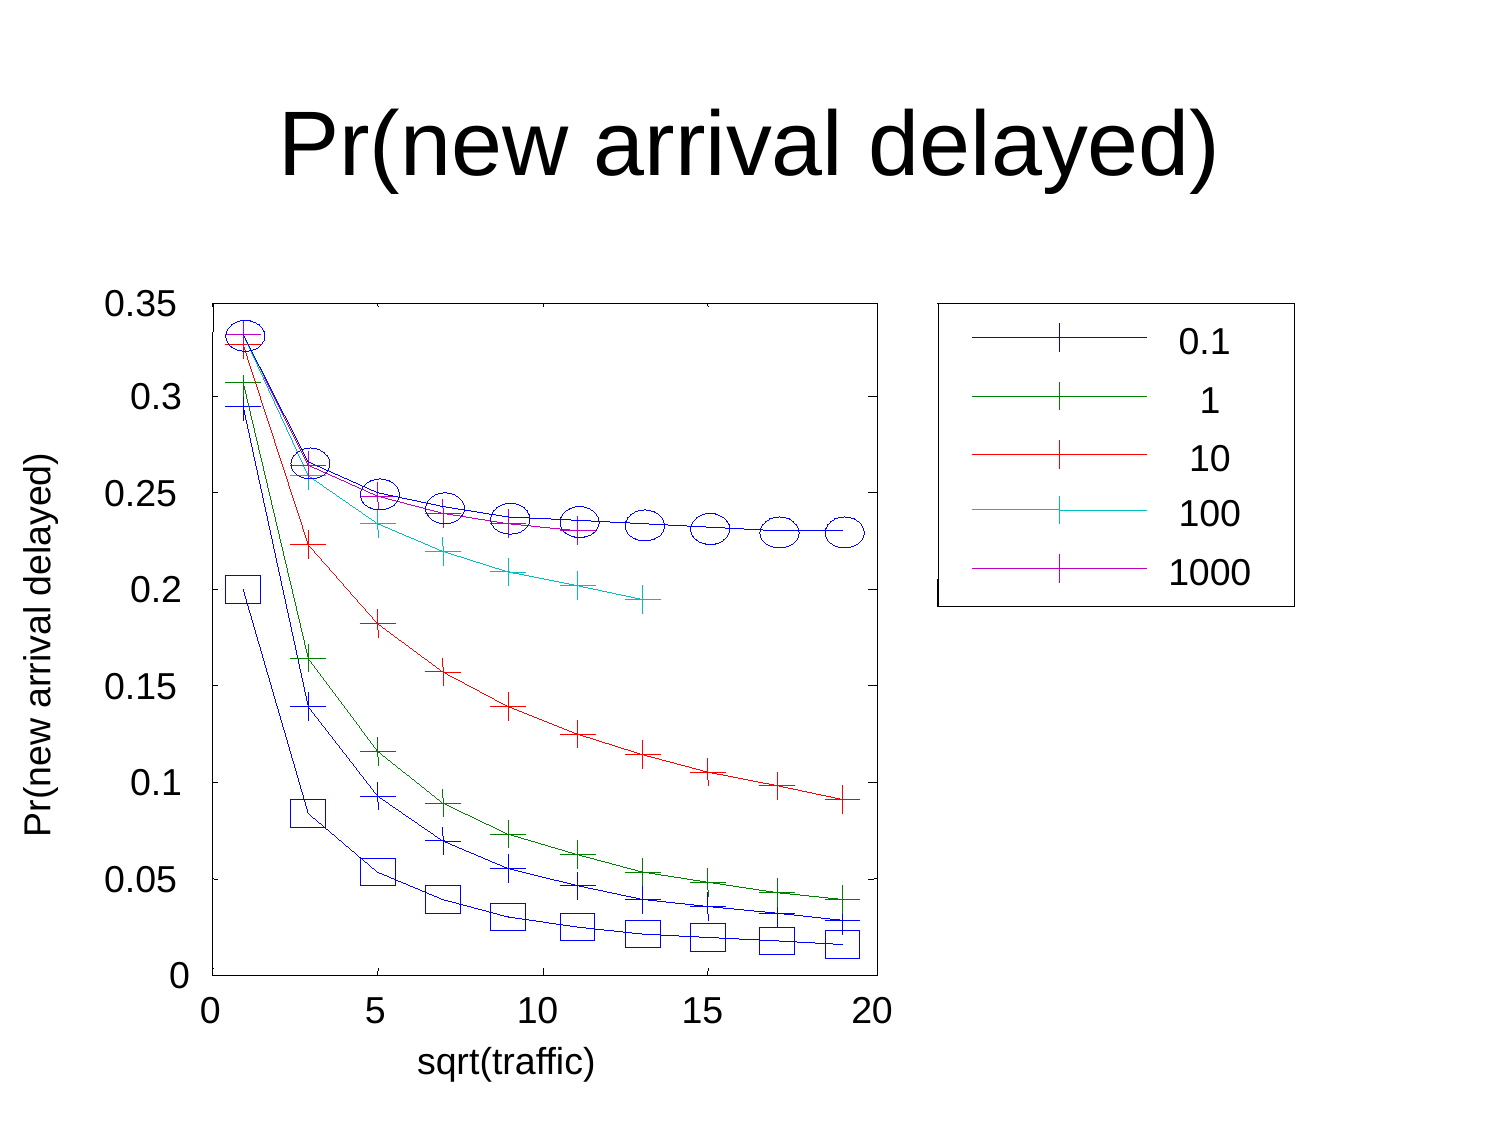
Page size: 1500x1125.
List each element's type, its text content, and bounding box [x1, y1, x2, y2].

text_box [0, 237, 1438, 1093]
title Pr(new arrival delayed) [74, 44, 1426, 233]
